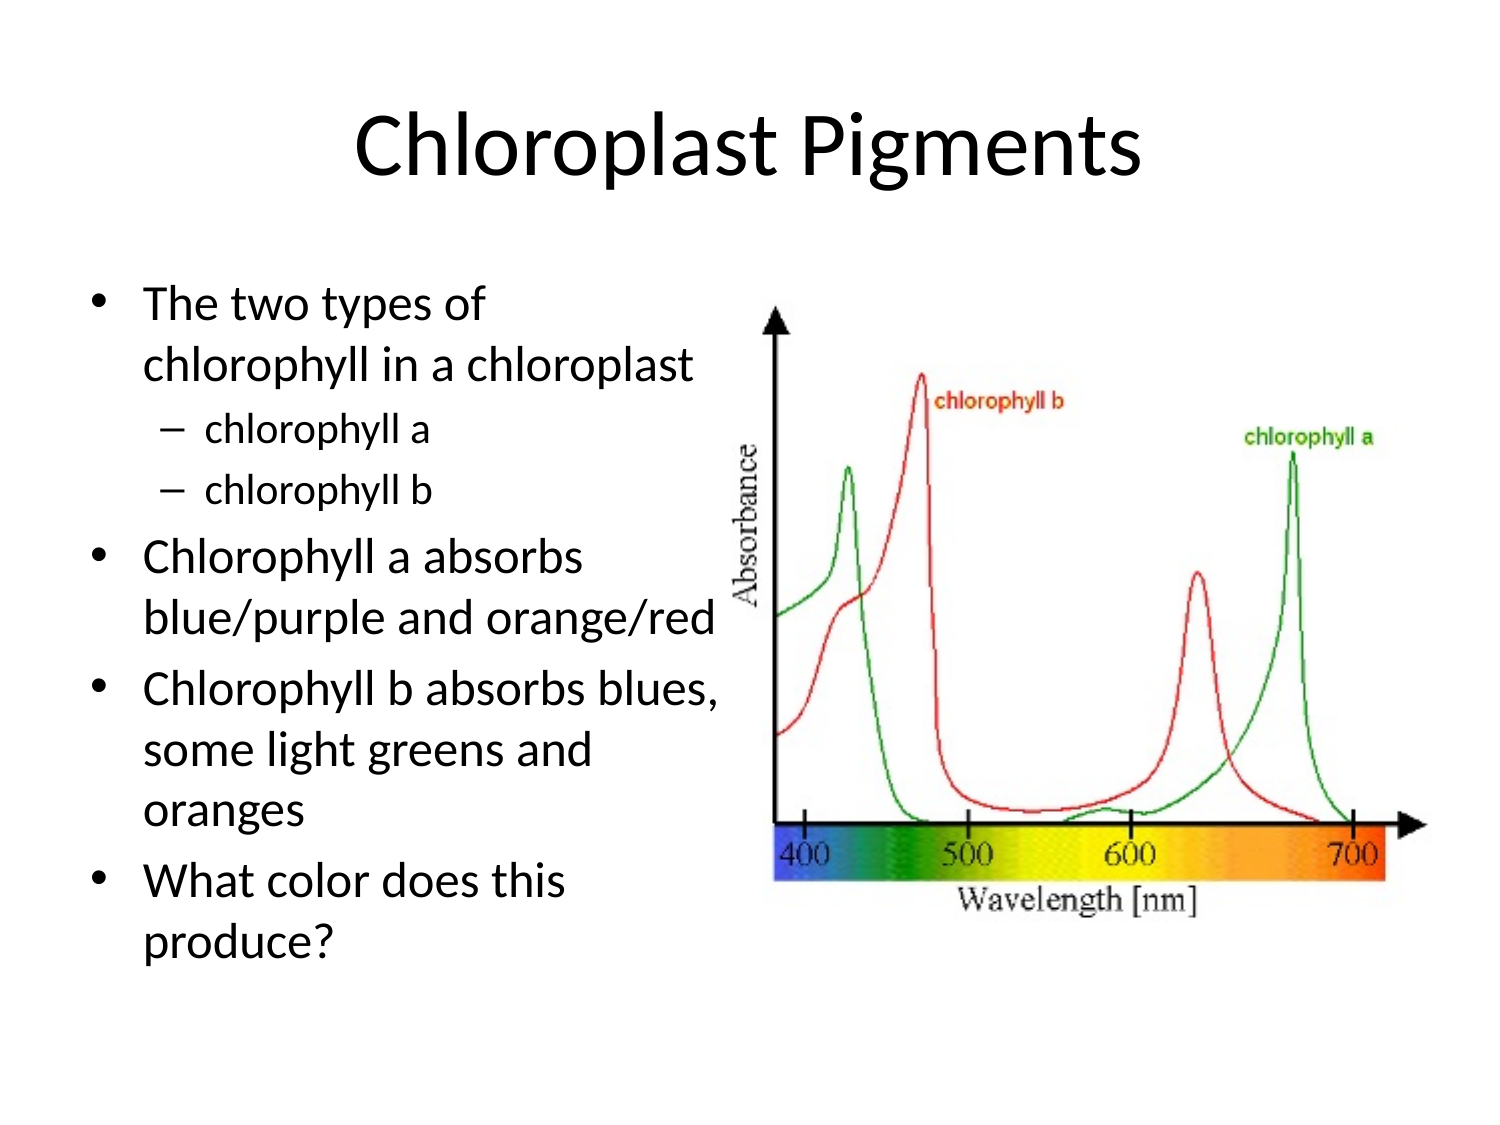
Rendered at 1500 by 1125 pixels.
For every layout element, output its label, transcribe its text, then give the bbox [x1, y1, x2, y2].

picture [731, 299, 1432, 923]
list The two types of chlorophyll in a chloroplast chlorophyll a chlorophyll b Chlorophyll a absorbs blue/purple and orange/red Chlorophyll b absorbs blues, some light greens and oranges What color does this produce? [75, 262, 738, 1005]
title Chloroplast Pigments [75, 45, 1425, 233]
